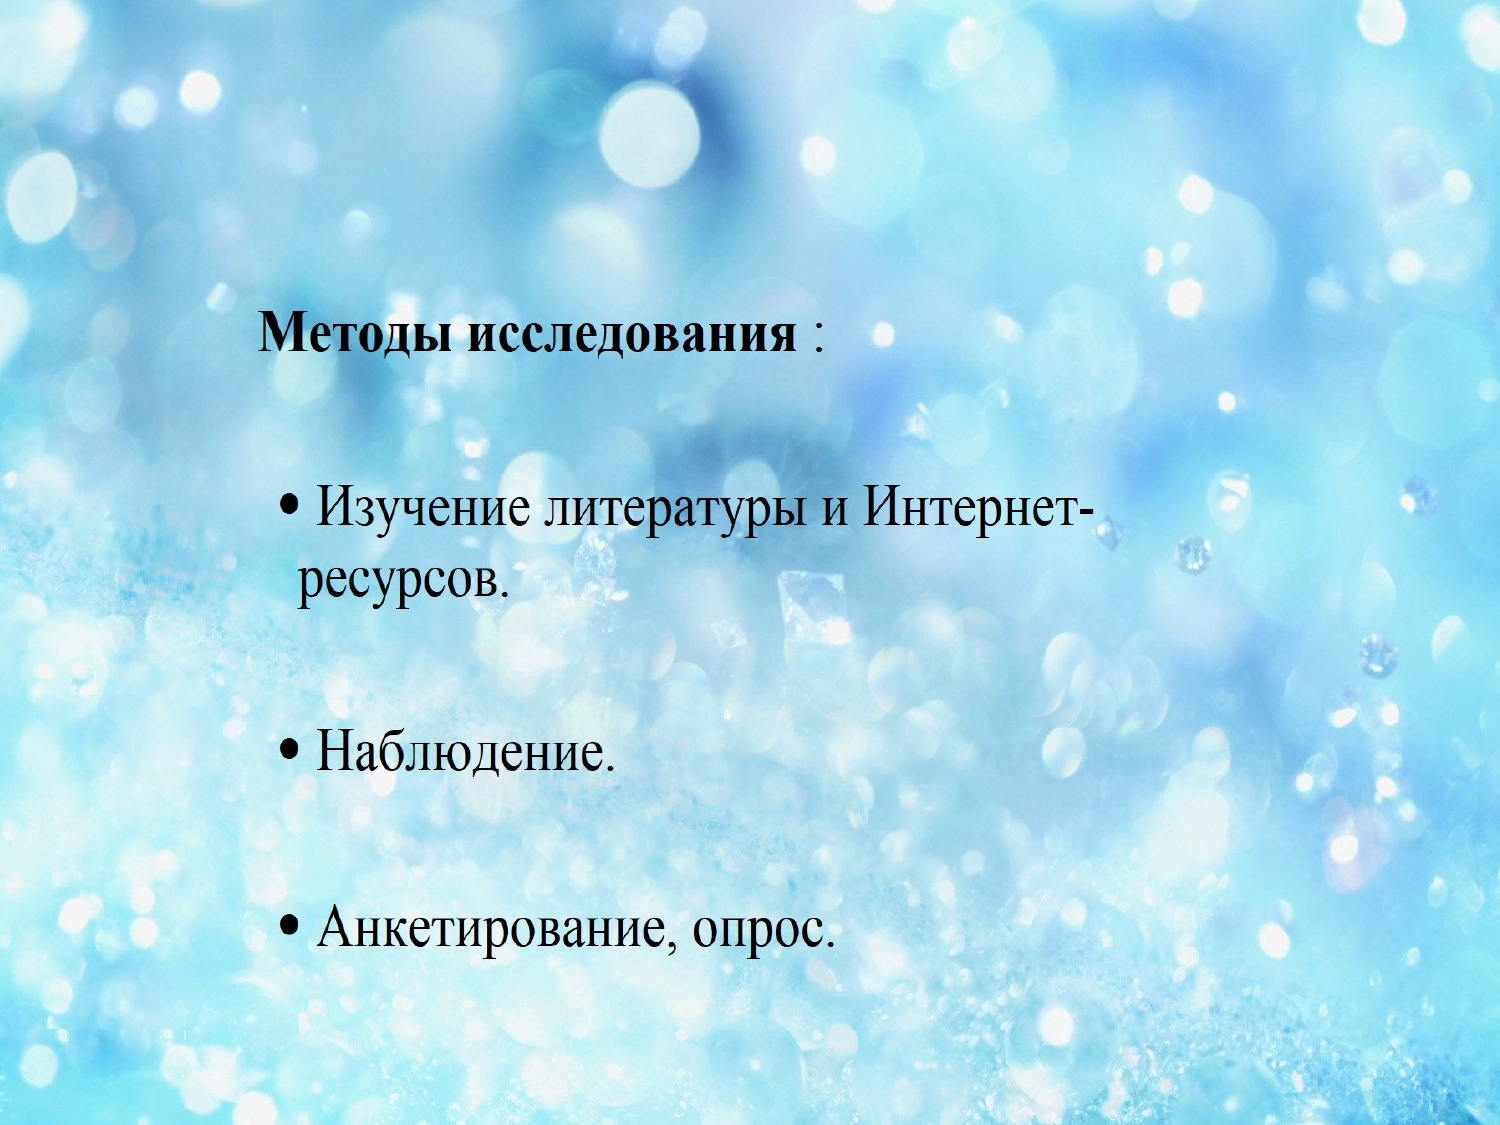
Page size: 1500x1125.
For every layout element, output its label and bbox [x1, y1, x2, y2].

list [0, 0, 1500, 1125]
